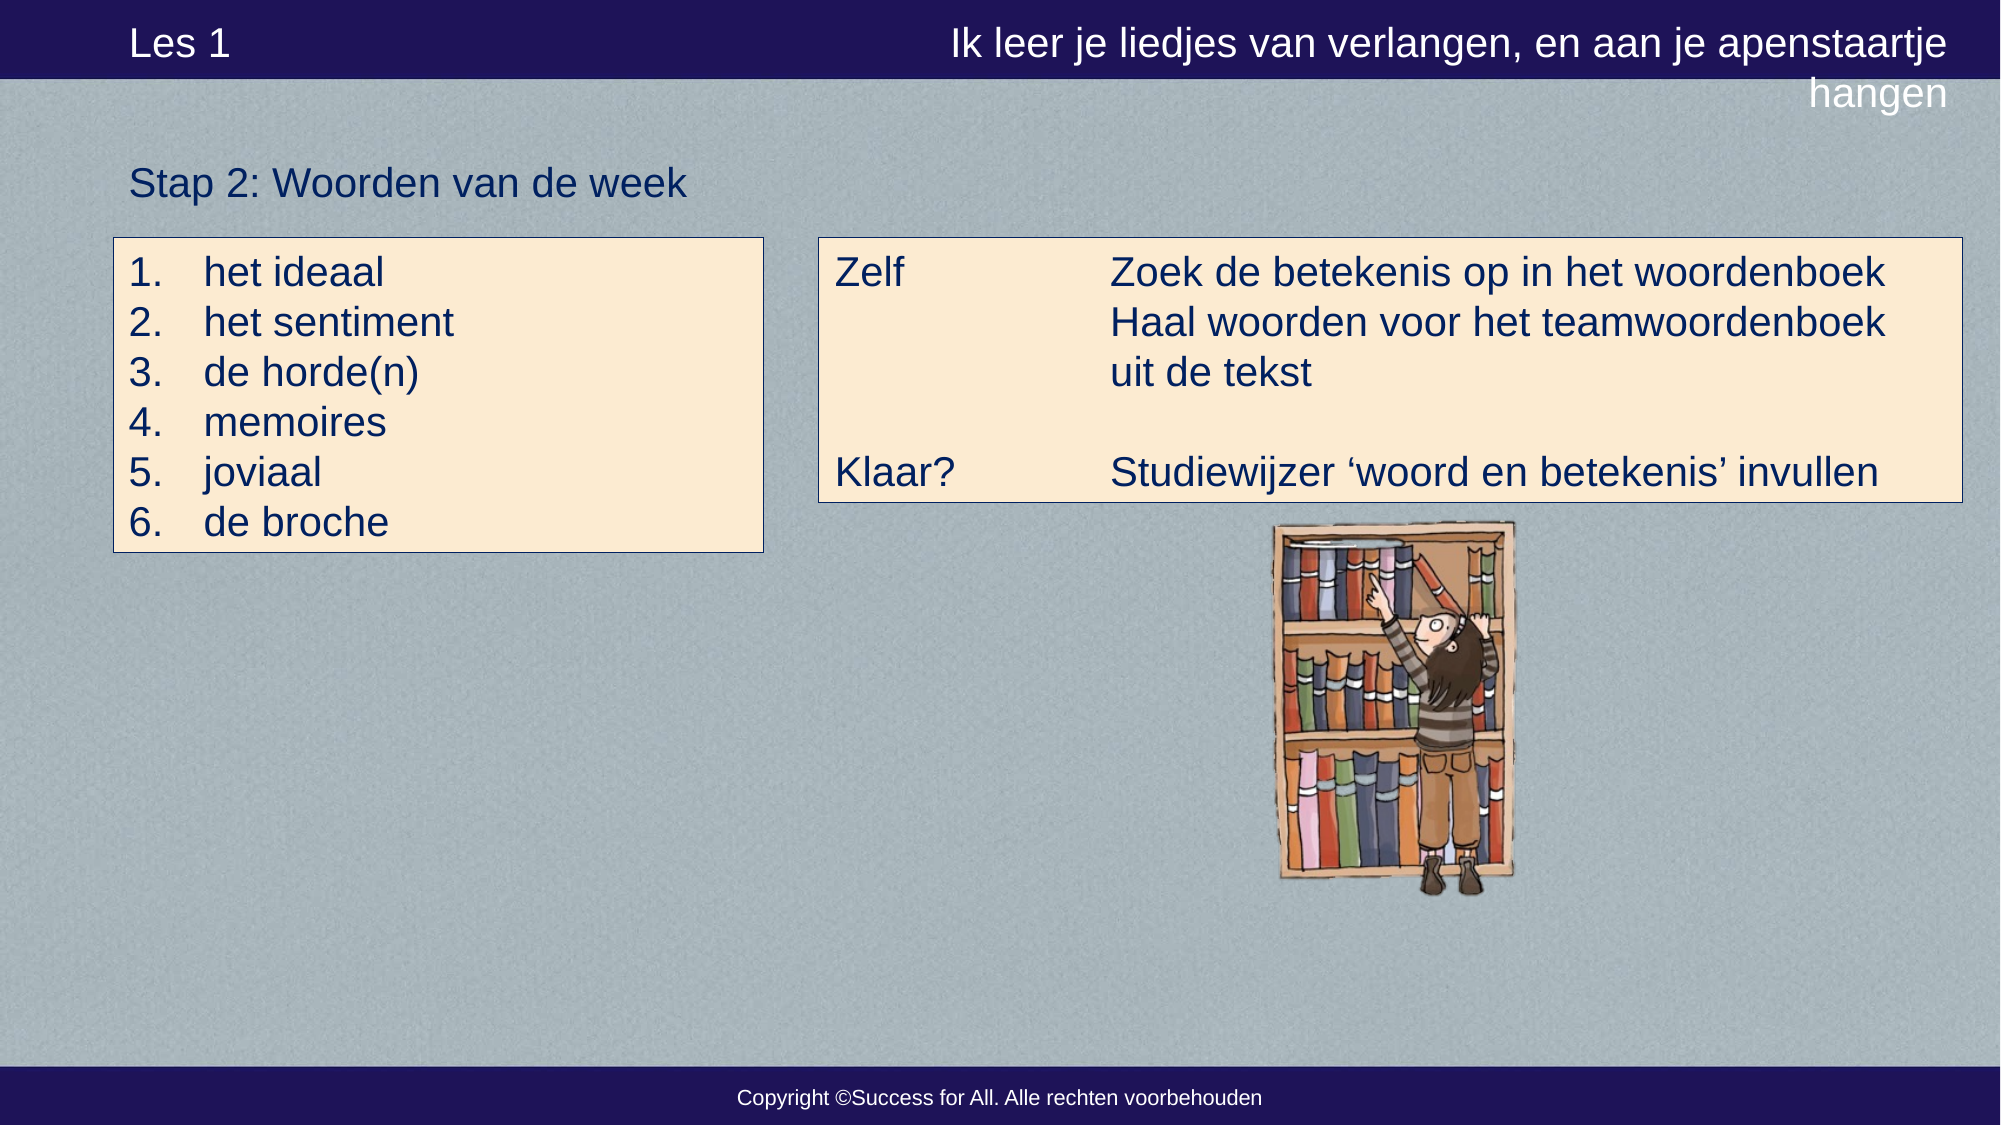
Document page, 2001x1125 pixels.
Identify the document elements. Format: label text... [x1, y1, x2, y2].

text_box Copyright ©Success for All. Alle rechten voorbehouden [0, 1076, 2000, 1125]
text_box het ideaal het sentiment de horde(n) memoires joviaal de broche [113, 237, 764, 553]
picture [0, 0, 2001, 1125]
text_box Ik leer je liedjes van verlangen, en aan je apenstaartje hangen [786, 8, 1963, 123]
text_box Stap 2: Woorden van de week [113, 148, 1635, 214]
text_box Les 1 [114, 8, 354, 73]
text_box Zelf Zoek de betekenis op in het woordenboek Haal woorden voor het teamwoordenboek uit de tekst Klaar? Studiewijzer ‘woord en betekenis’ invullen [818, 237, 1963, 503]
